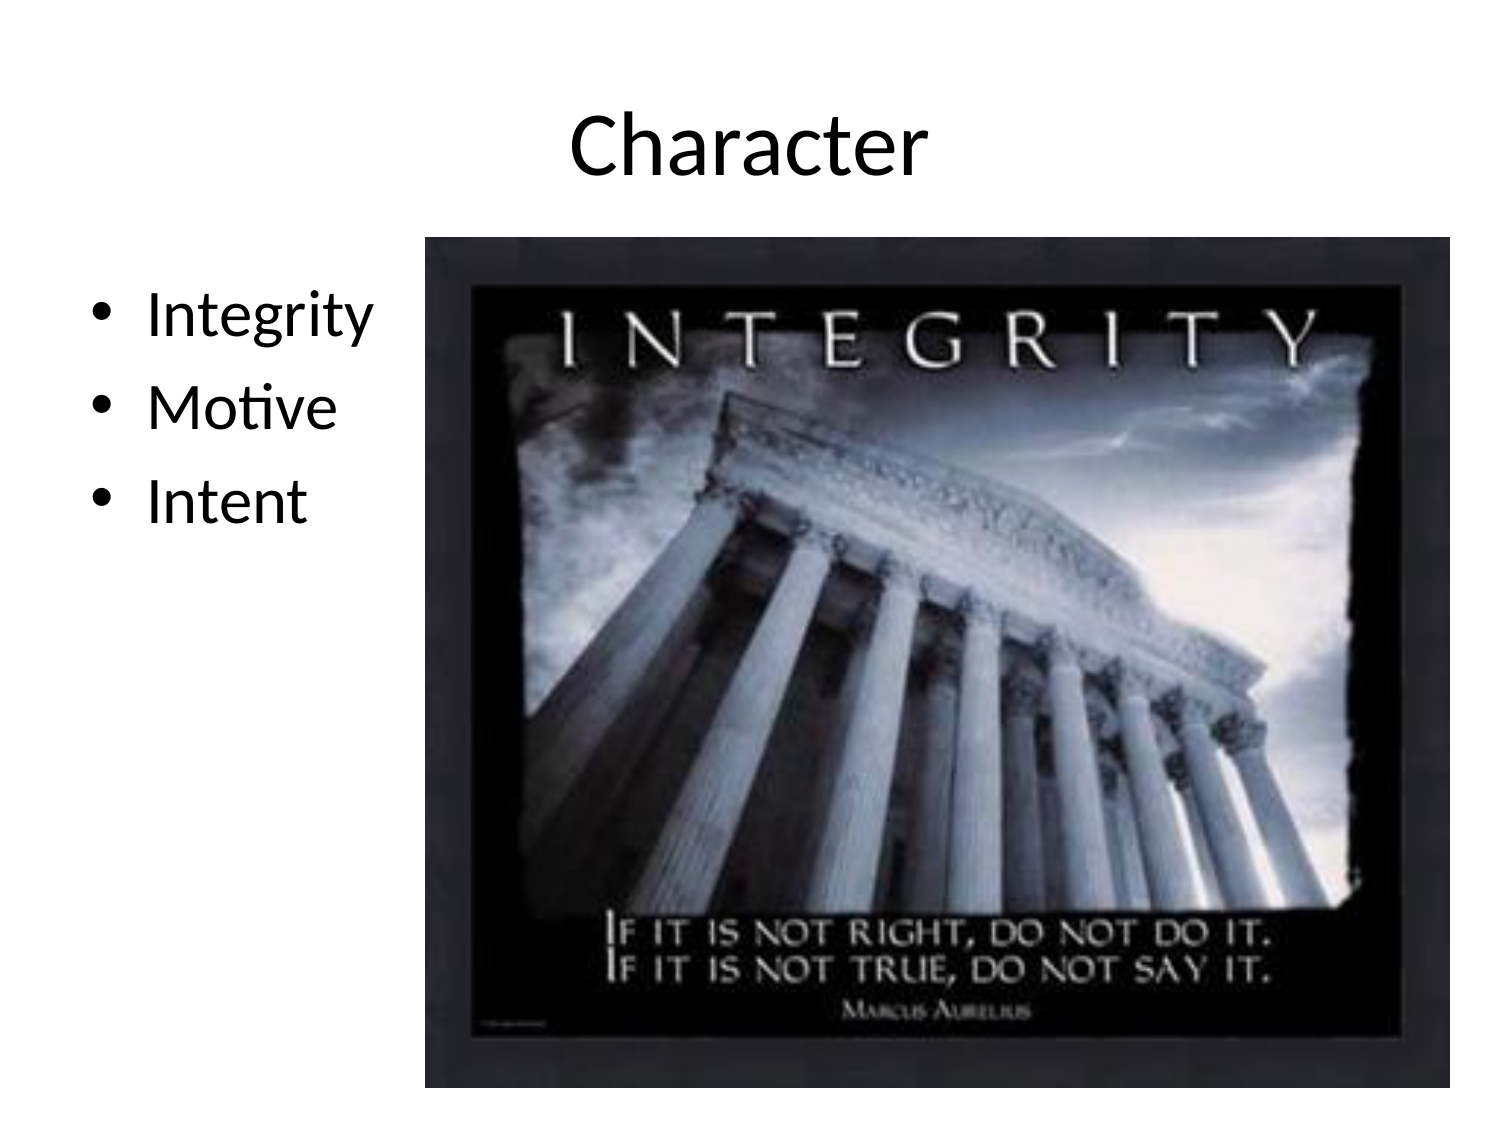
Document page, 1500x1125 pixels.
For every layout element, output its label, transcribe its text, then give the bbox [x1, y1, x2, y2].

list Integrity Motive Intent [75, 262, 419, 1005]
picture [424, 237, 1451, 1088]
title Character [75, 45, 1425, 233]
